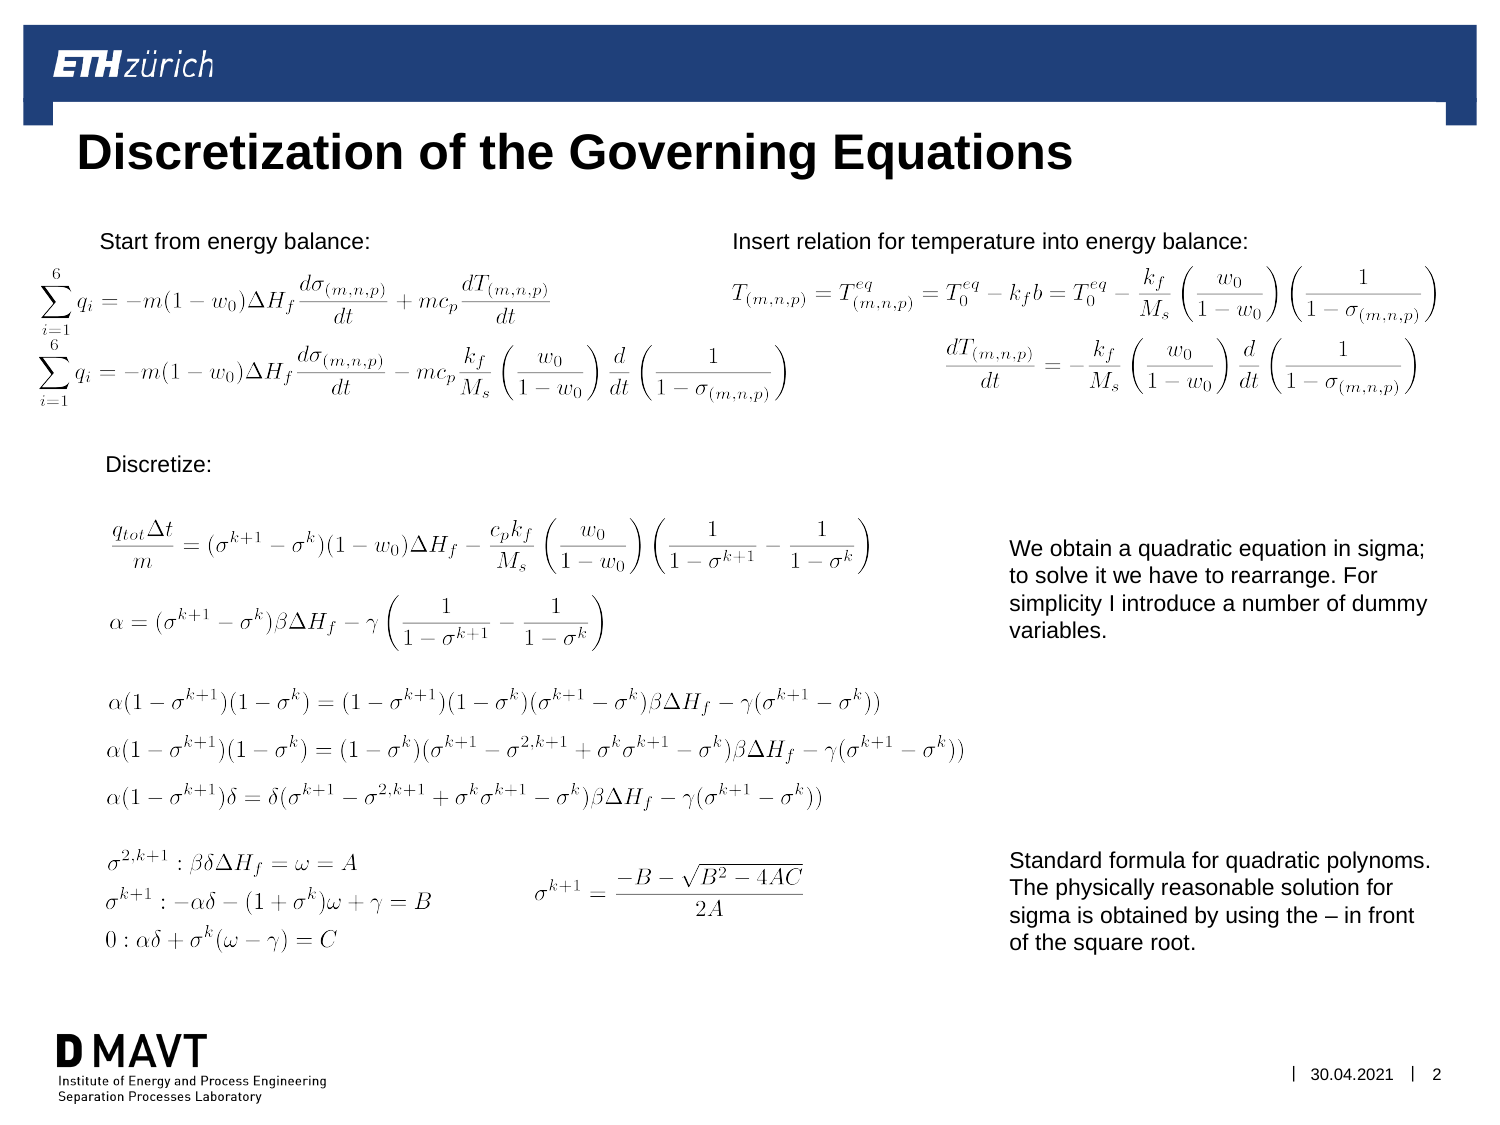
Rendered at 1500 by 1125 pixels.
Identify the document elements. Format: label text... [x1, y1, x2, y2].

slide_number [1302, 1034, 1403, 1112]
picture [106, 887, 431, 915]
picture [109, 688, 879, 717]
text_box We obtain a quadratic equation in sigma; to solve it we have to rearrange. For simplicity I introduce a number of dummy variables. [994, 526, 1456, 651]
picture [108, 849, 357, 878]
picture [24, 1001, 336, 1112]
picture [107, 735, 963, 764]
text_box Start from energy balance: [84, 218, 546, 262]
picture [106, 925, 337, 953]
picture [535, 864, 804, 917]
slide_number 2 [1415, 1034, 1459, 1112]
text_box Discretization of the Governing Equations [53, 101, 1437, 208]
picture [946, 338, 1416, 397]
picture [110, 595, 603, 652]
picture [38, 338, 786, 406]
picture [107, 782, 821, 811]
text_box Discretize: [90, 442, 552, 485]
picture [732, 266, 1437, 325]
picture [111, 518, 869, 574]
picture [40, 268, 550, 335]
text_box Standard formula for quadratic polynoms. The physically reasonable solution for sigma is obtained by using the – in front of the square root. [994, 837, 1456, 963]
text_box Insert relation for temperature into energy balance: [717, 219, 1273, 262]
